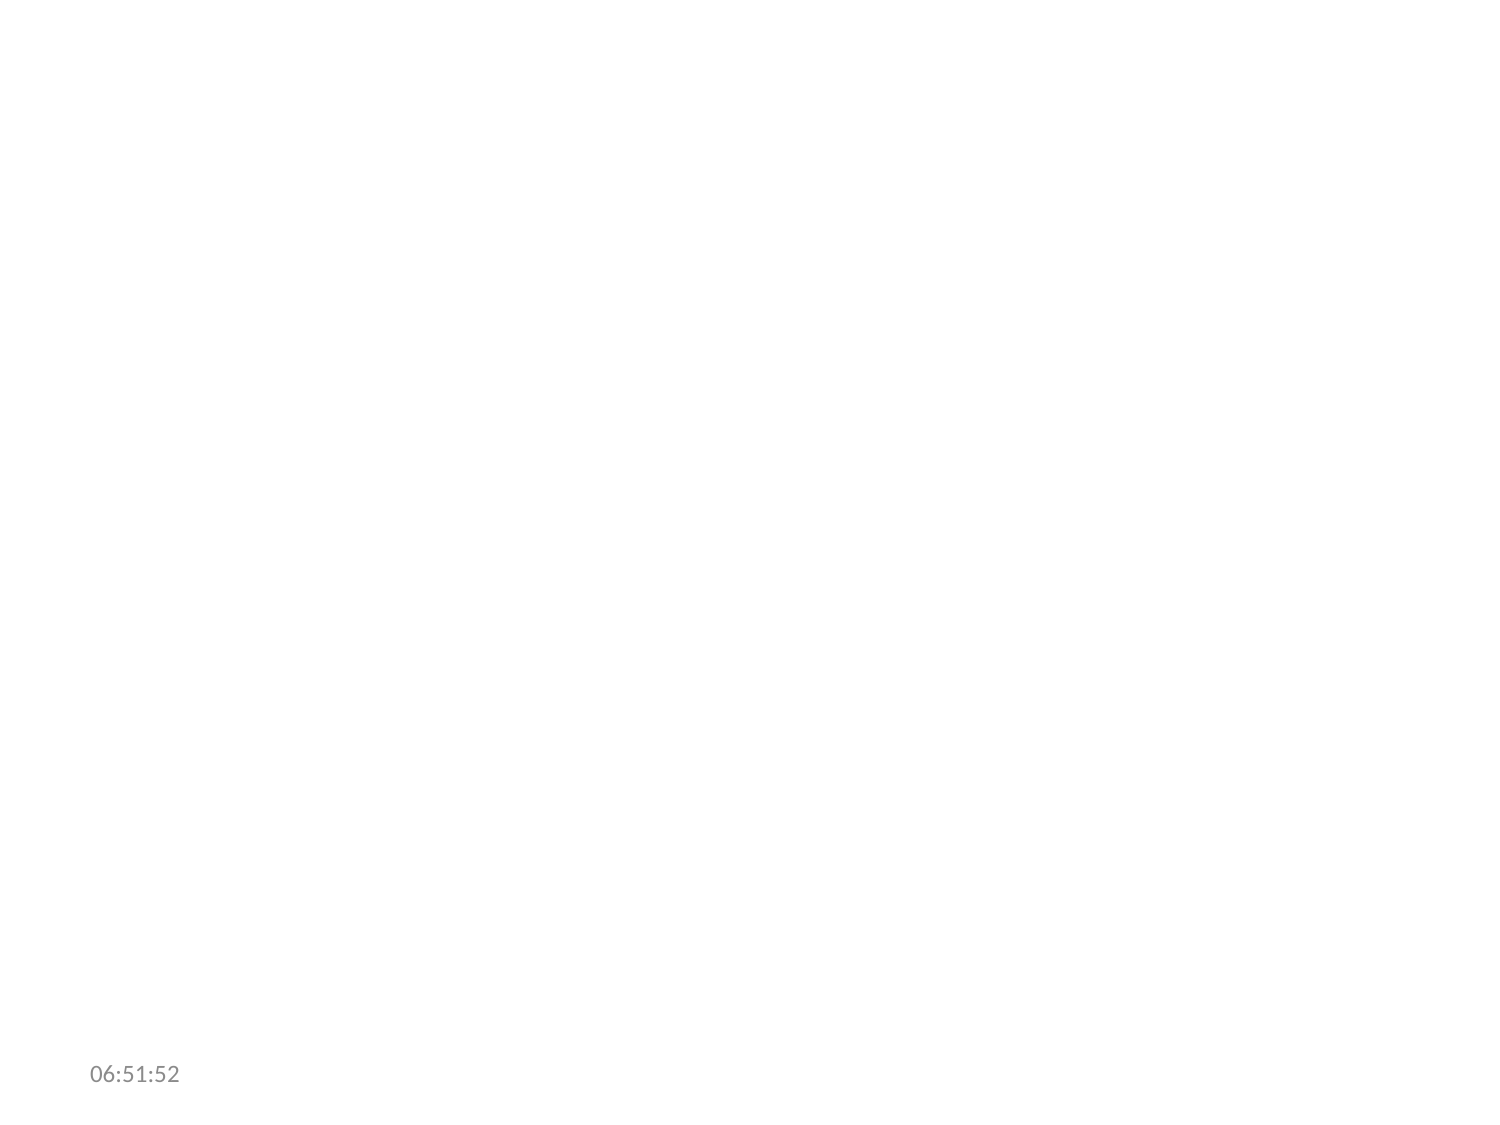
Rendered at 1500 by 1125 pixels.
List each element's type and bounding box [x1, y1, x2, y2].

slide_number [75, 1042, 425, 1103]
